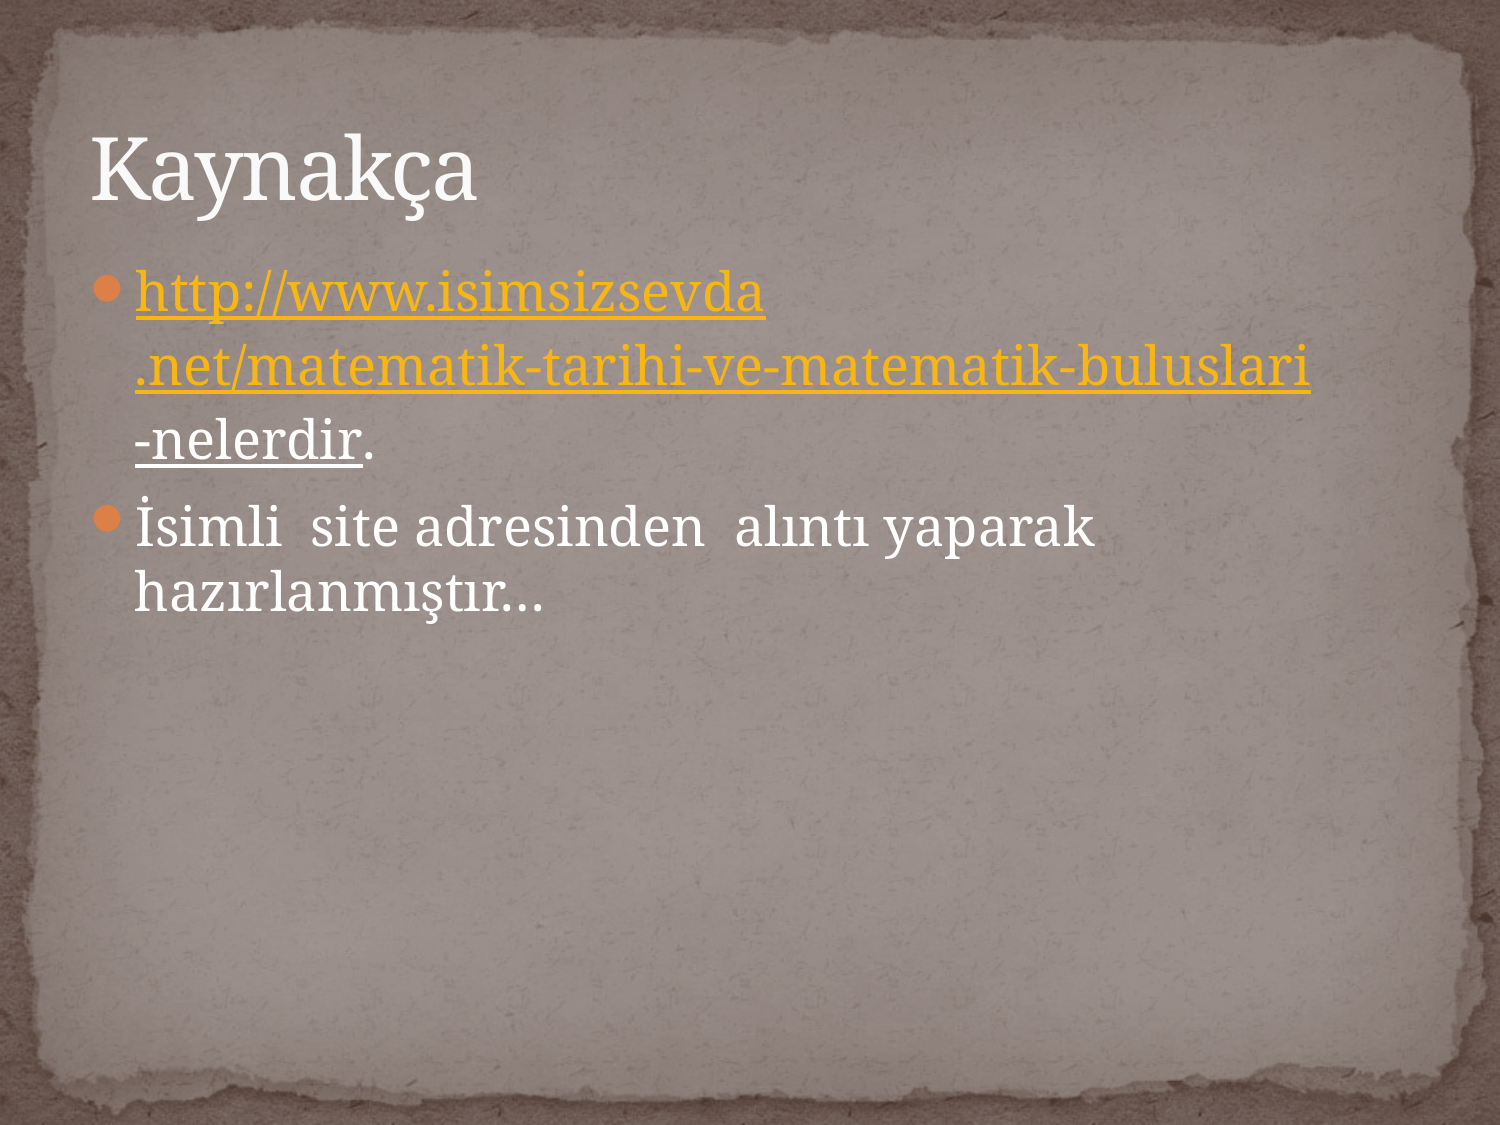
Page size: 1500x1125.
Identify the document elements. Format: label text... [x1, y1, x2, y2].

list http://www.isimsizsevda.net/matematik-tarihi-ve-matematik-buluslari-nelerdir. İsimli site adresinden alıntı yaparak hazırlanmıştır… [75, 249, 1425, 1000]
title Kaynakça [74, 24, 1425, 225]
